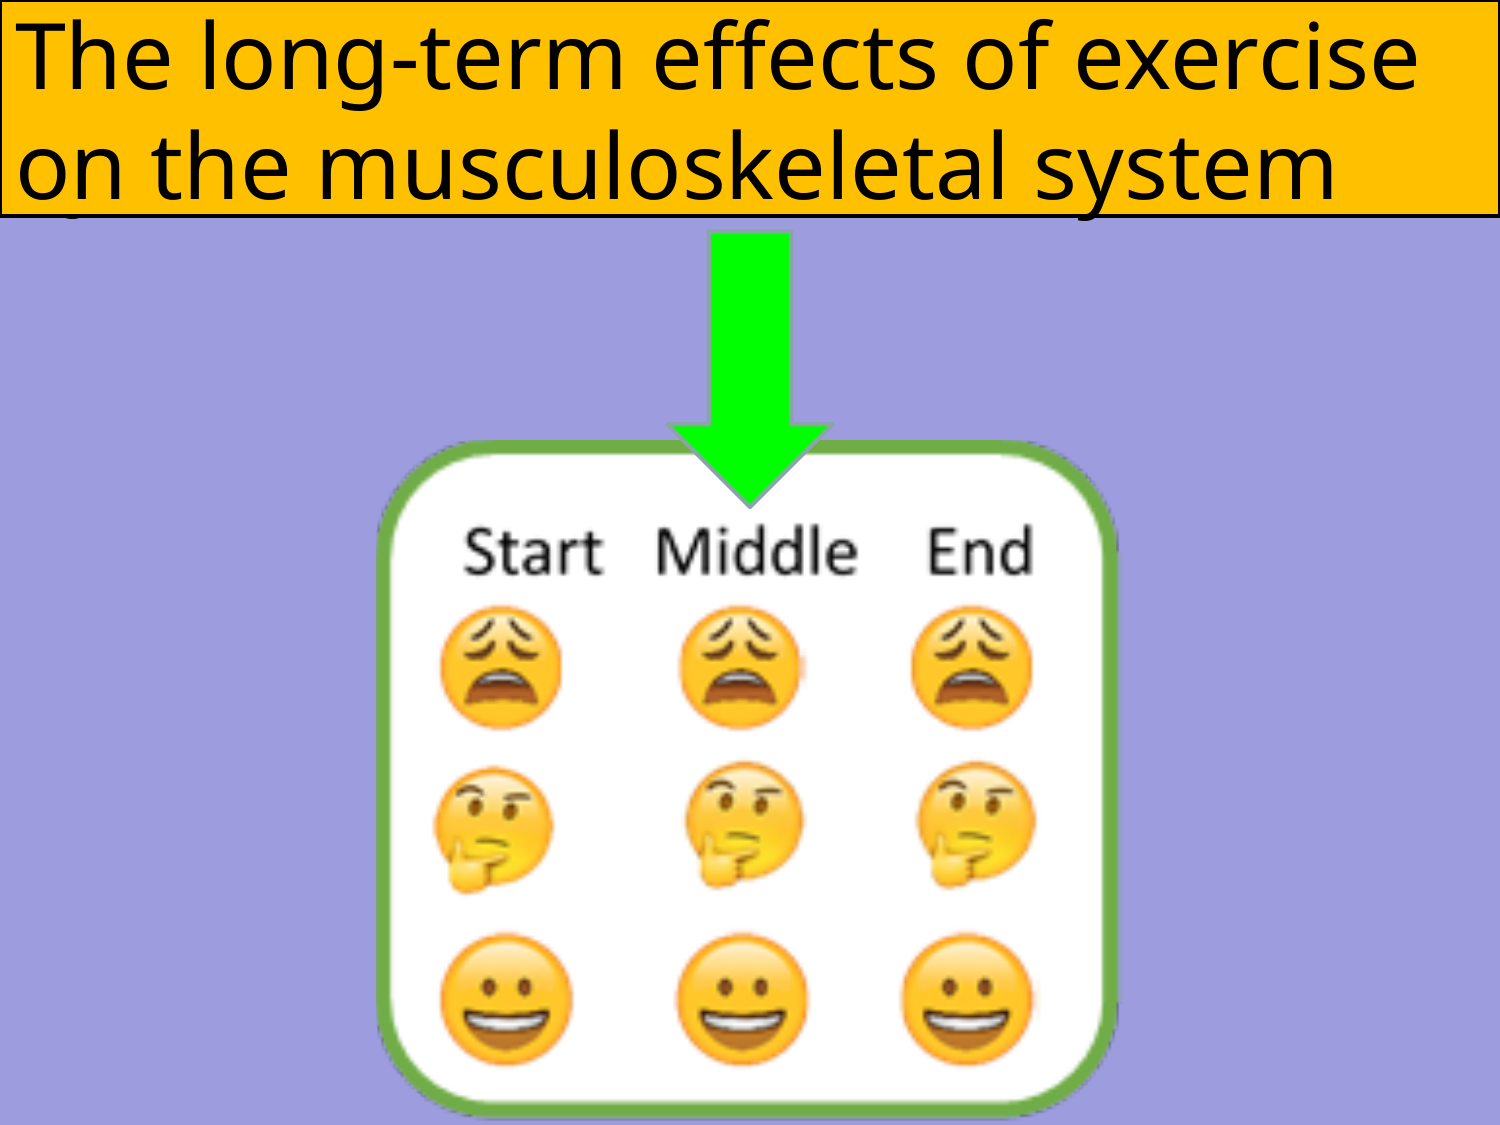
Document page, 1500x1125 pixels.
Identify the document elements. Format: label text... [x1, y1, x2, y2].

text_box [665, 229, 835, 439]
picture [376, 440, 1124, 1125]
text_box The long-term effects of exercise on the musculoskeletal system [0, 0, 1500, 218]
